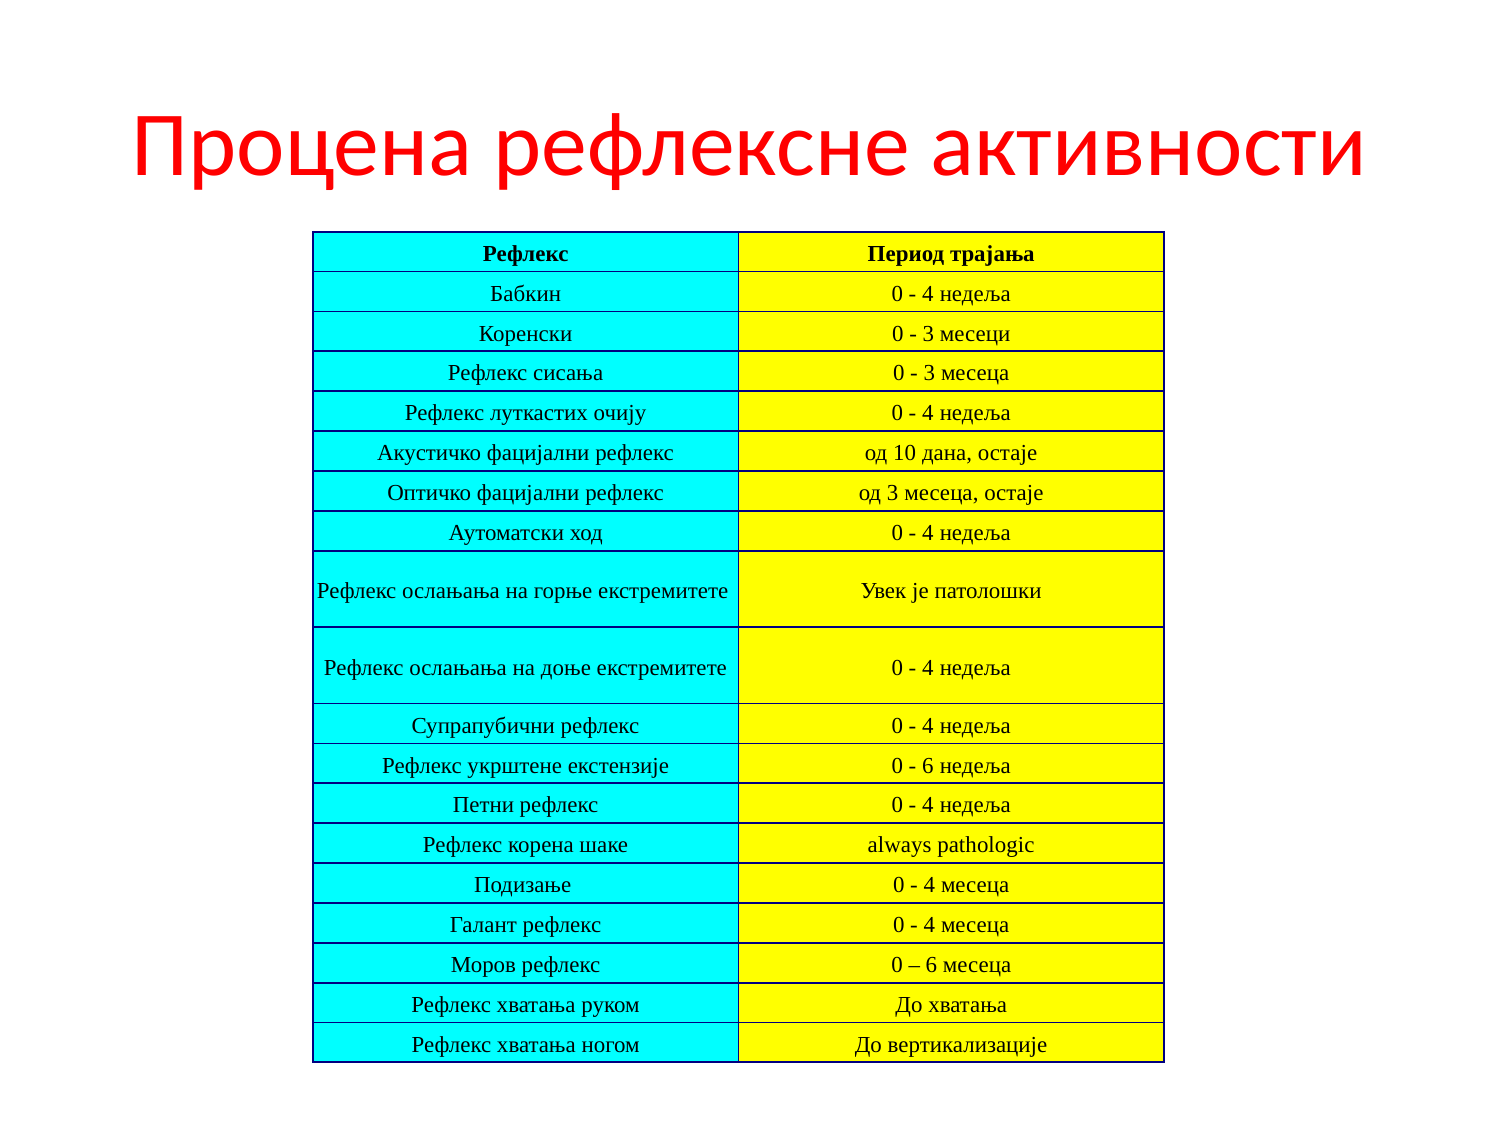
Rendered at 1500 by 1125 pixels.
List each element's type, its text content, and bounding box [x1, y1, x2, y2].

table_cell Аутоматски ход [314, 512, 738, 550]
table_cell од 10 дана, остаје [739, 432, 1163, 470]
table_cell Рефлекс хватања руком [314, 984, 738, 1022]
table_cell 0 - 4 недеља [739, 784, 1163, 822]
table_cell од 3 месеца, остаје [739, 472, 1163, 510]
table_cell Рефлекс ослањања на доње екстремитете [314, 628, 738, 703]
table_cell До вертикализације [739, 1023, 1163, 1061]
table_cell Акустичко фацијални рефлекс [314, 432, 738, 470]
table_cell 0 - 4 месеца [739, 864, 1163, 902]
table_cell 0 – 6 месеца [739, 944, 1163, 982]
table_cell 0 - 3 месеци [739, 312, 1163, 350]
table_cell Рефлекс хватања ногом [314, 1023, 738, 1061]
table_cell Коренски [314, 312, 738, 350]
table_cell Петни рефлекс [314, 784, 738, 822]
table_cell 0 - 6 недеља [739, 744, 1163, 782]
table_cell 0 - 4 месеца [739, 904, 1163, 942]
table_cell Подизање [314, 864, 738, 902]
table_header Период трајања [739, 233, 1163, 271]
table_cell 0 - 4 недеља [739, 628, 1163, 703]
table_cell 0 - 4 недеља [739, 512, 1163, 550]
table_cell Рефлекс ослањања на горње екстремитете [314, 552, 738, 626]
table_cell Увек је патолошки [739, 552, 1163, 626]
table_cell Рефлекс корена шаке [314, 824, 738, 862]
table_cell always pathologic [739, 824, 1163, 862]
table_cell Супрапубични рефлекс [314, 704, 738, 743]
table_cell Рефлекс сисања [314, 352, 738, 390]
table_cell 0 - 3 месеца [739, 352, 1163, 390]
table_cell До хватања [739, 984, 1163, 1022]
table_cell 0 - 4 недеља [739, 272, 1163, 311]
table_cell Рефлекс луткастих очију [314, 392, 738, 430]
table_cell Галант рефлекс [314, 904, 738, 942]
table_cell Моров рефлекс [314, 944, 738, 982]
table_cell Бабкин [314, 272, 738, 311]
table_header Рефлекс [314, 233, 738, 271]
table_cell 0 - 4 недеља [739, 392, 1163, 430]
table_cell Рефлекс укрштене екстензије [314, 744, 738, 782]
table_cell Оптичко фацијални рефлекс [314, 472, 738, 510]
table_cell 0 - 4 недеља [739, 704, 1163, 743]
title Процена рефлексне активности [75, 45, 1425, 233]
